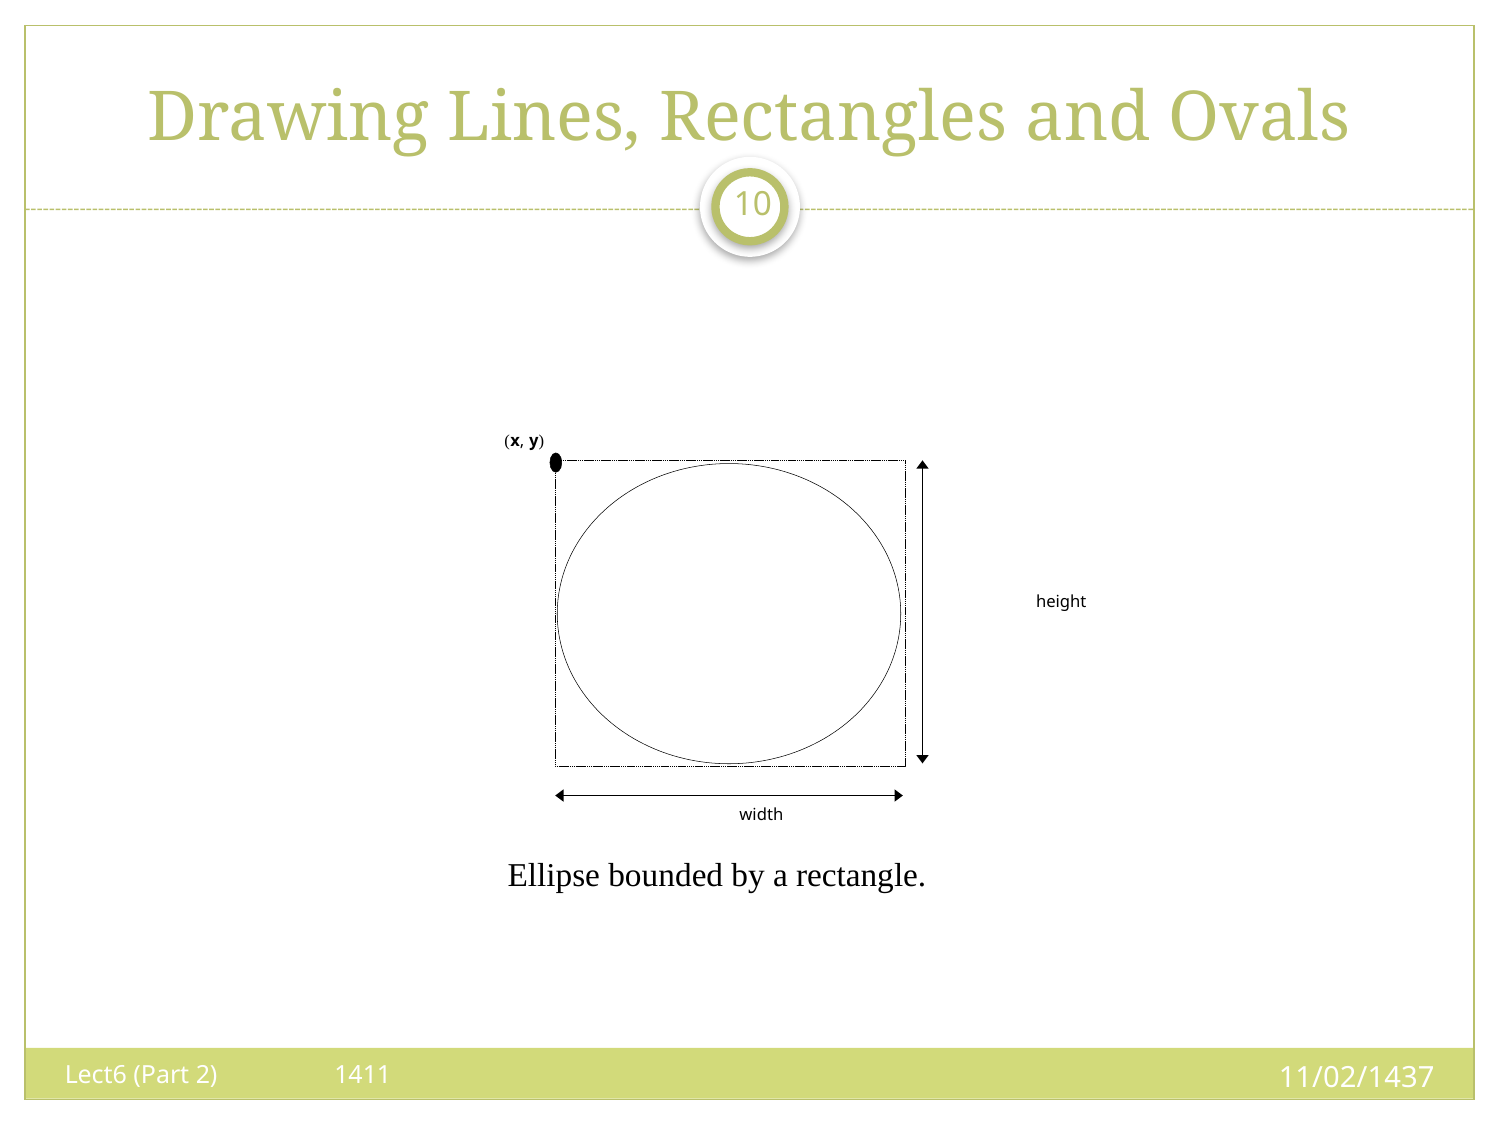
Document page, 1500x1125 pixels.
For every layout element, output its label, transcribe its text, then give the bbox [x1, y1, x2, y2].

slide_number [950, 1050, 1450, 1111]
slide_number 10 [715, 168, 791, 241]
footer Lect6 (Part 2) 1411 [50, 1051, 638, 1112]
title Drawing Lines, Rectangles and Ovals [49, 37, 1450, 162]
text_box Ellipse bounded by a rectangle. [492, 862, 942, 901]
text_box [199, 412, 1251, 851]
